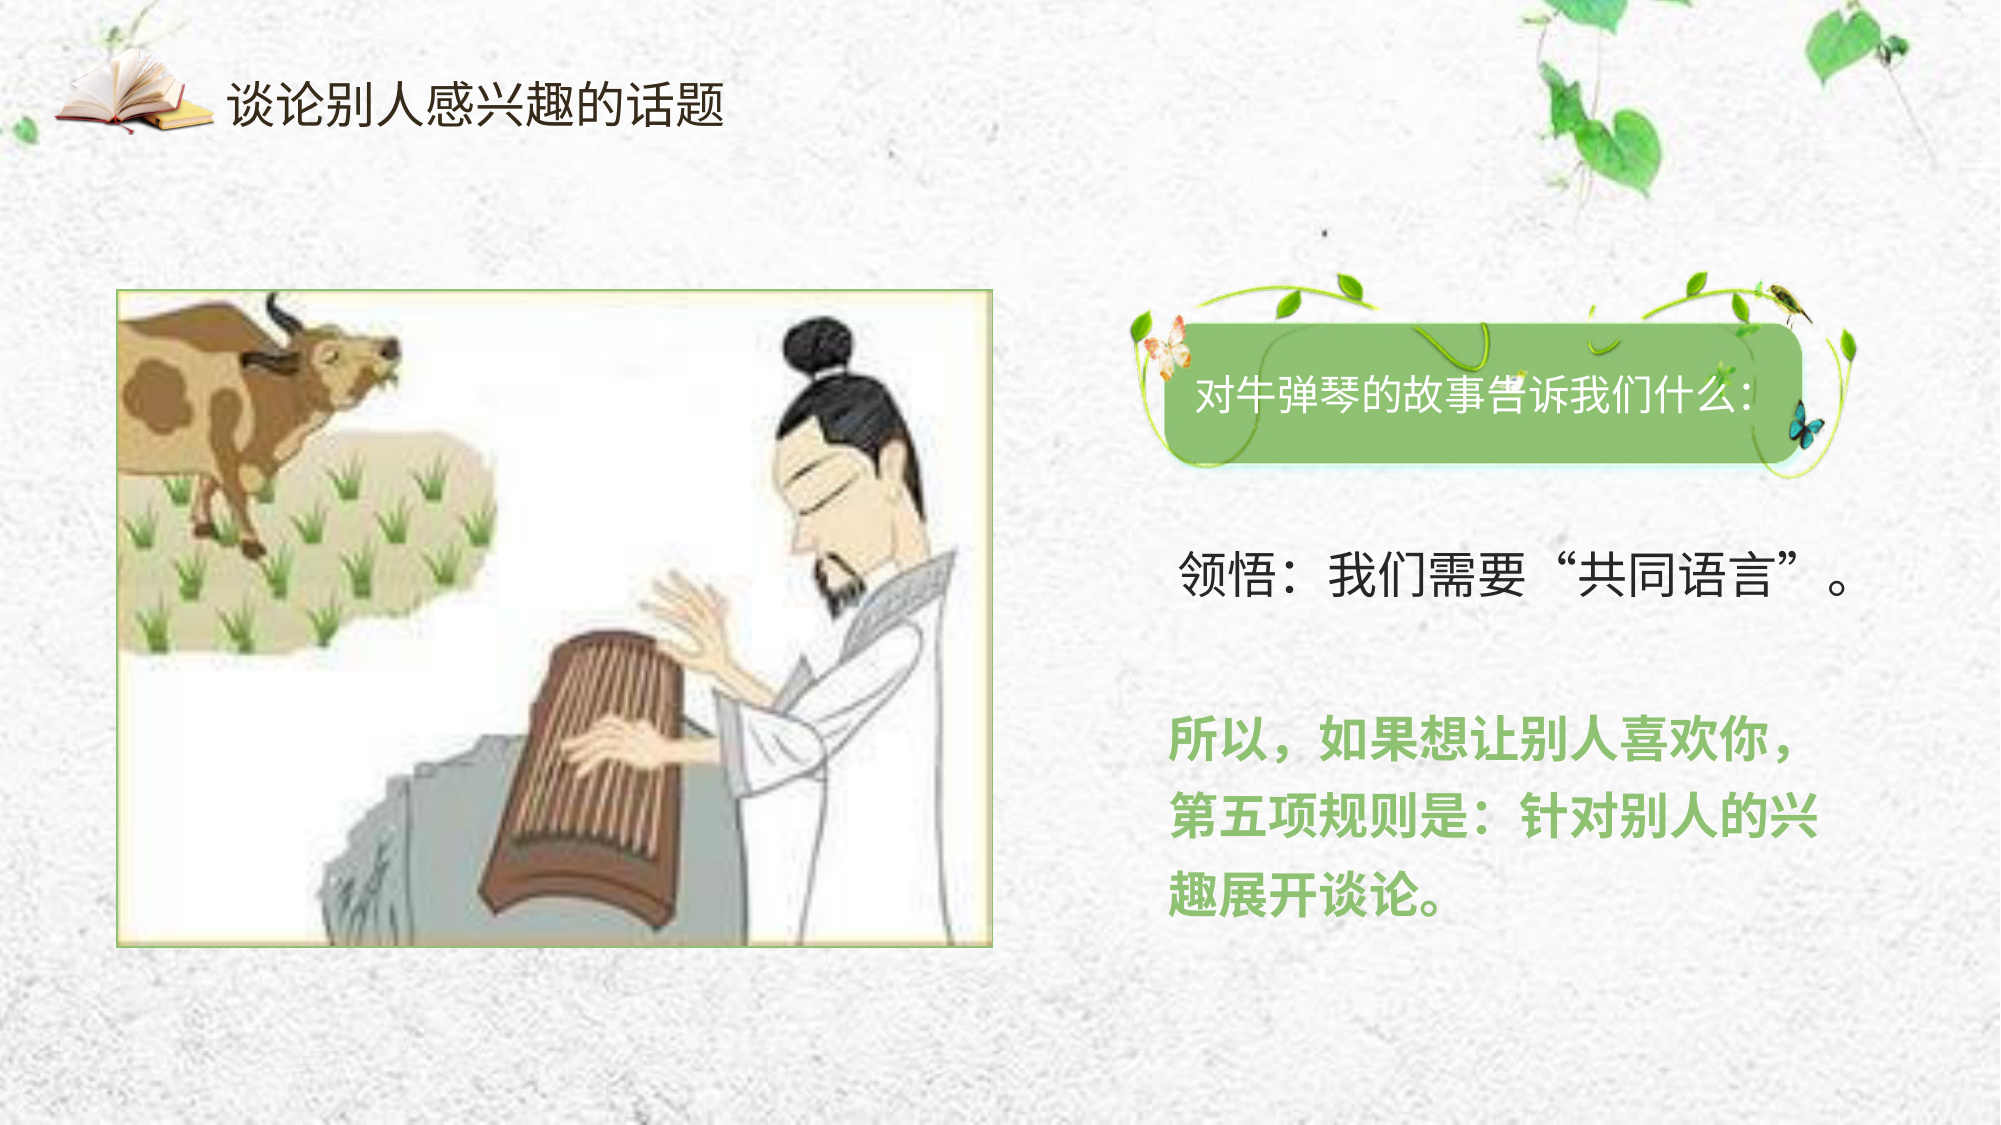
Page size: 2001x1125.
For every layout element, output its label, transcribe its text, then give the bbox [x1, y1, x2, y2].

text_box 领悟：我们需要“共同语言”。 [1162, 506, 1966, 611]
text_box 谈论别人感兴趣的话题 [210, 66, 1068, 159]
text_box 所以，如果想让别人喜欢你，第五项规则是：针对别人的兴趣展开谈论。 [1154, 681, 1855, 931]
picture [0, 0, 2000, 1125]
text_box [1043, 221, 1883, 527]
